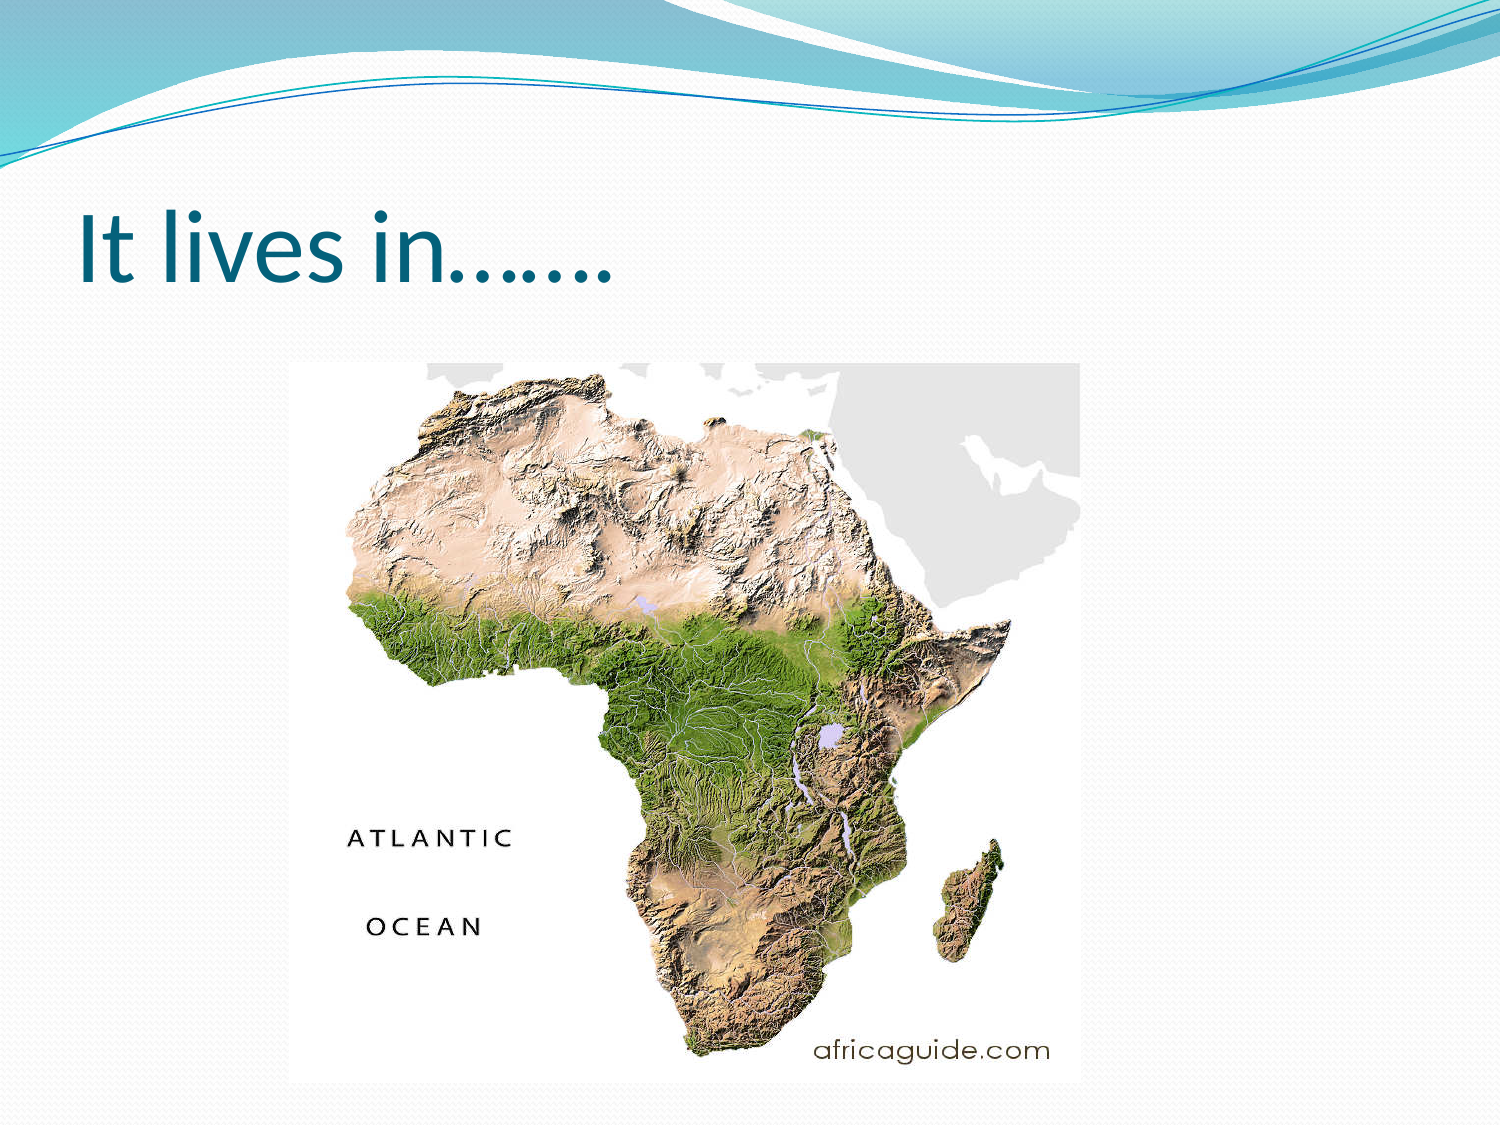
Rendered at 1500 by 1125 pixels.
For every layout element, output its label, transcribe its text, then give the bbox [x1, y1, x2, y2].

title It lives in……. [75, 115, 1438, 303]
picture [289, 362, 1081, 1083]
